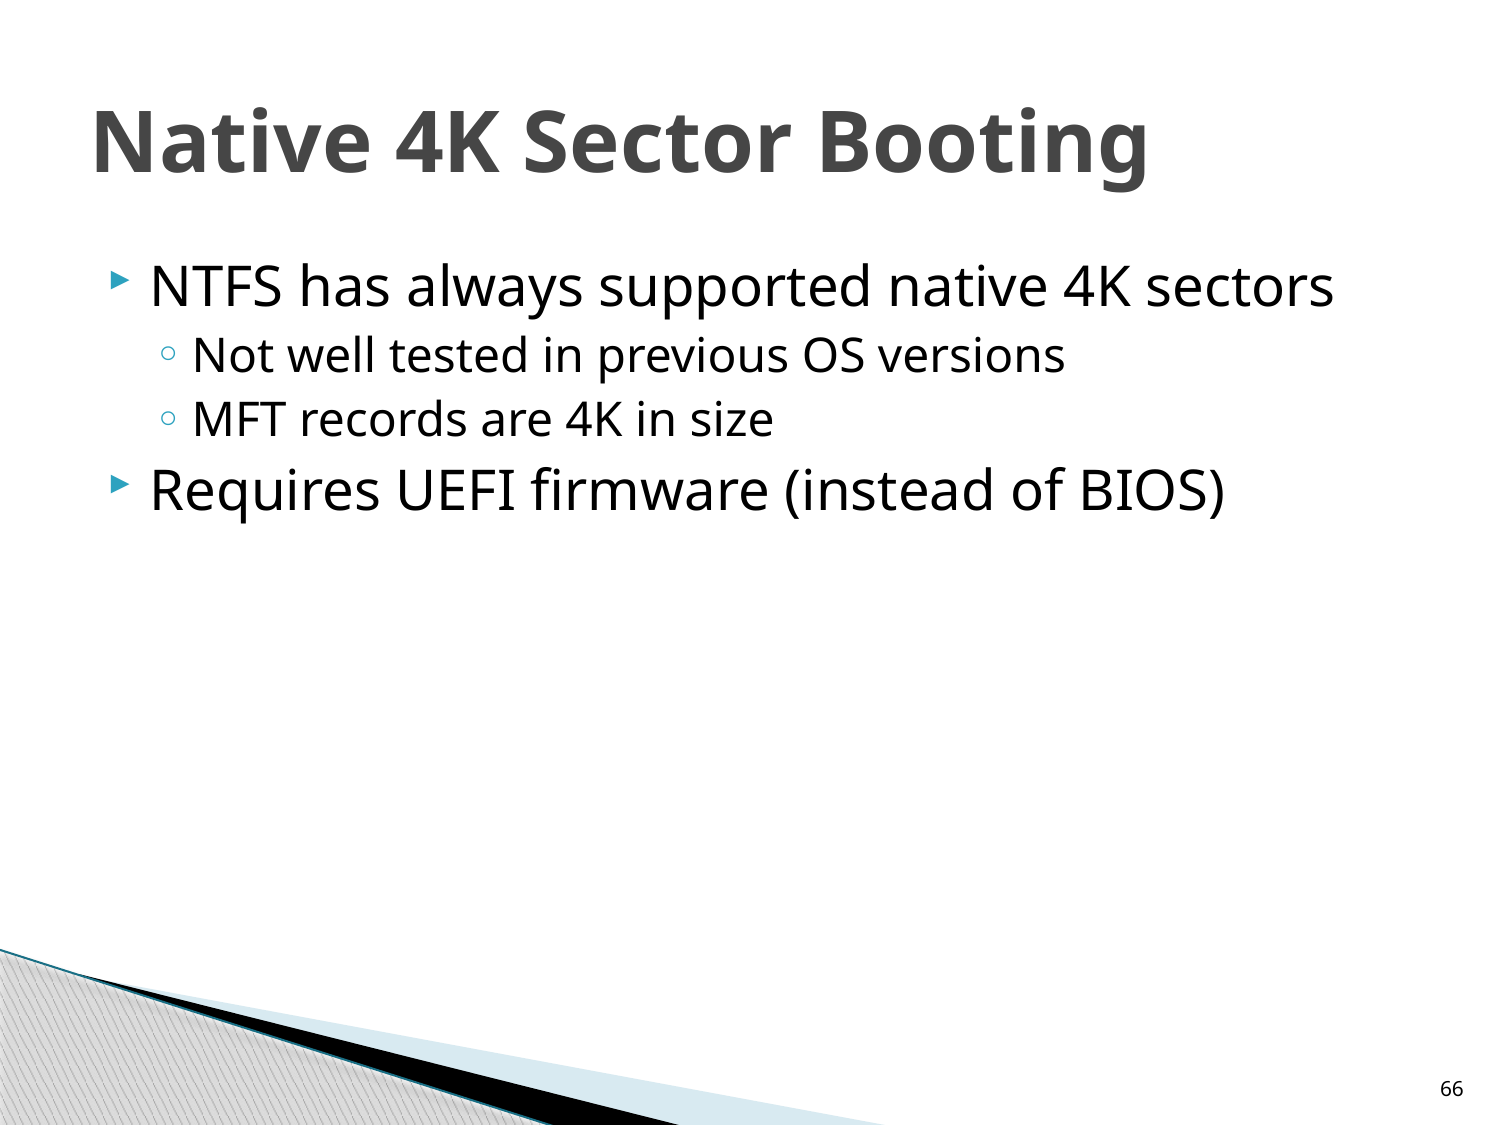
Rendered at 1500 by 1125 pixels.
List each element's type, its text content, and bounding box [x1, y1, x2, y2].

title Native 4K Sector Booting [75, 45, 1425, 233]
list NTFS has always supported native 4K sectors Not well tested in previous OS versions MFT records are 4K in size Requires UEFI firmware (instead of BIOS) [75, 243, 1425, 986]
slide_number 66 [1418, 1051, 1479, 1112]
